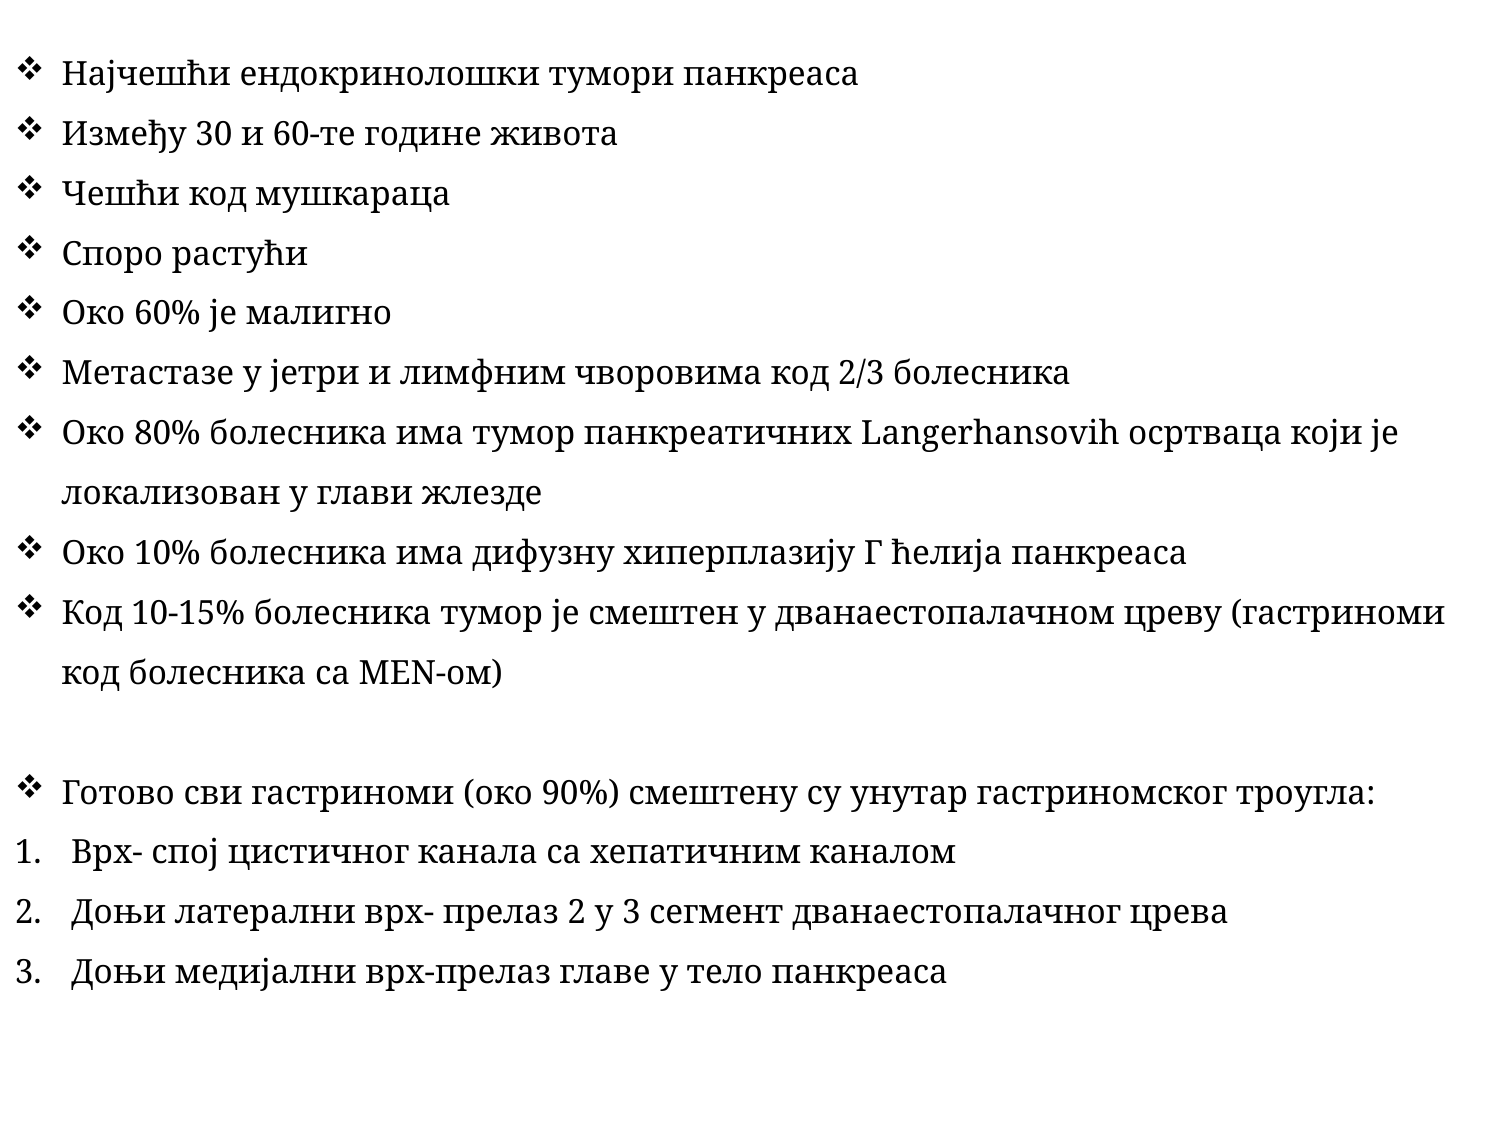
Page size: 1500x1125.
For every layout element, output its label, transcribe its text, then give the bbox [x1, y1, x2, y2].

text_box Најчешћи ендокринолошки тумори панкреаса Између 30 и 60-те године живота Чешћи код мушкараца Споро растући Око 60% је малигно Метастазе у јетри и лимфним чворовима код 2/3 болесника Око 80% болесника има тумор панкреатичних Langerhansovih осртваца који је локализован у глави жлезде Око 10% болесника има дифузну хиперплазију Г ћелија панкреаса Код 10-15% болесника тумор је смештен у дванаестопалачном цреву (гастриноми код болесника са MEN-ом) Готово сви гастриноми (око 90%) смештену су унутар гастриномског троугла: Врх- спој цистичног канала са хепатичним каналом Доњи латерални врх- прелаз 2 у 3 сегмент дванаестопалачног црева Доњи медијални врх-прелаз главе у тело панкреаса [0, 24, 1500, 1125]
